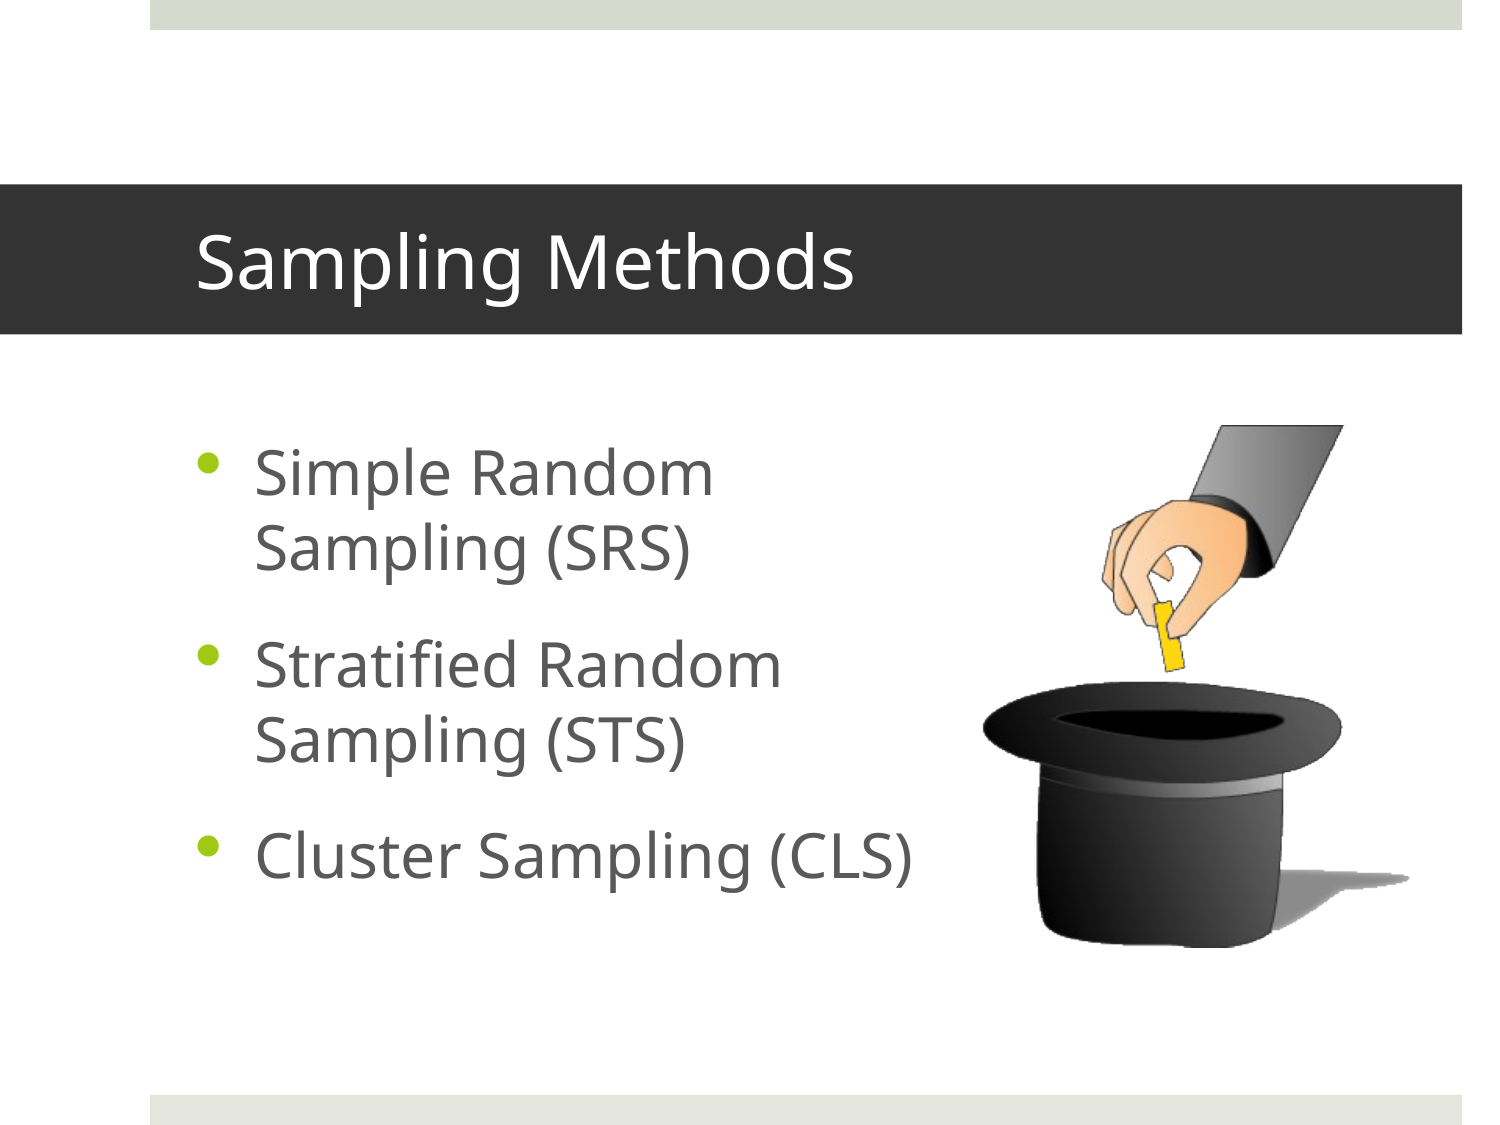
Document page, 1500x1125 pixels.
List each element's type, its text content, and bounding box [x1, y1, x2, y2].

title Sampling Methods [0, 184, 1463, 335]
picture [969, 425, 1443, 949]
list Simple Random Sampling (SRS) Stratified Random Sampling (STS) Cluster Sampling (CLS) [182, 425, 957, 1028]
